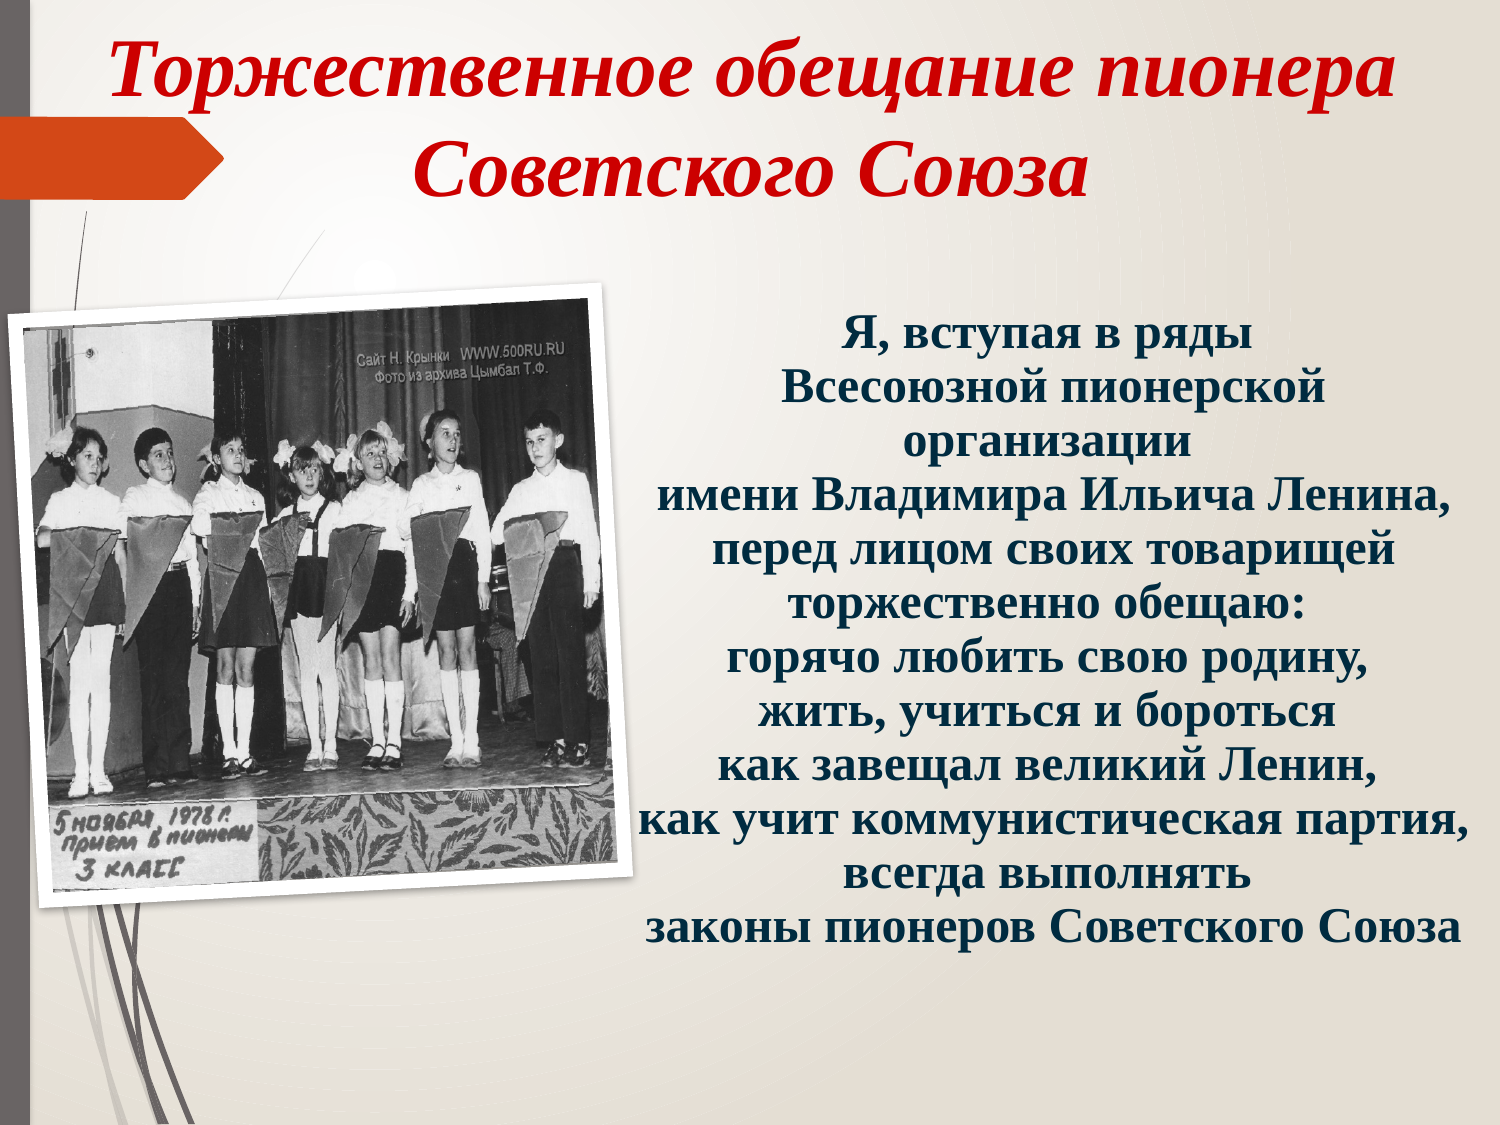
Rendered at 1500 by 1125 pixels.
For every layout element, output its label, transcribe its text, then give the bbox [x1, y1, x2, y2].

picture [23, 298, 617, 892]
text_box Я, вступая в ряды Всесоюзной пионерской организации имени Владимира Ильича Ленина, перед лицом своих товарищей торжественно обещаю: горячо любить свою родину, жить, учиться и бороться как завещал великий Ленин, как учит коммунистическая партия, всегда выполнять законы пионеров Советского Союза [617, 297, 1490, 1125]
text_box Торжественное обещание пионера Советского Союза [76, 19, 1427, 207]
